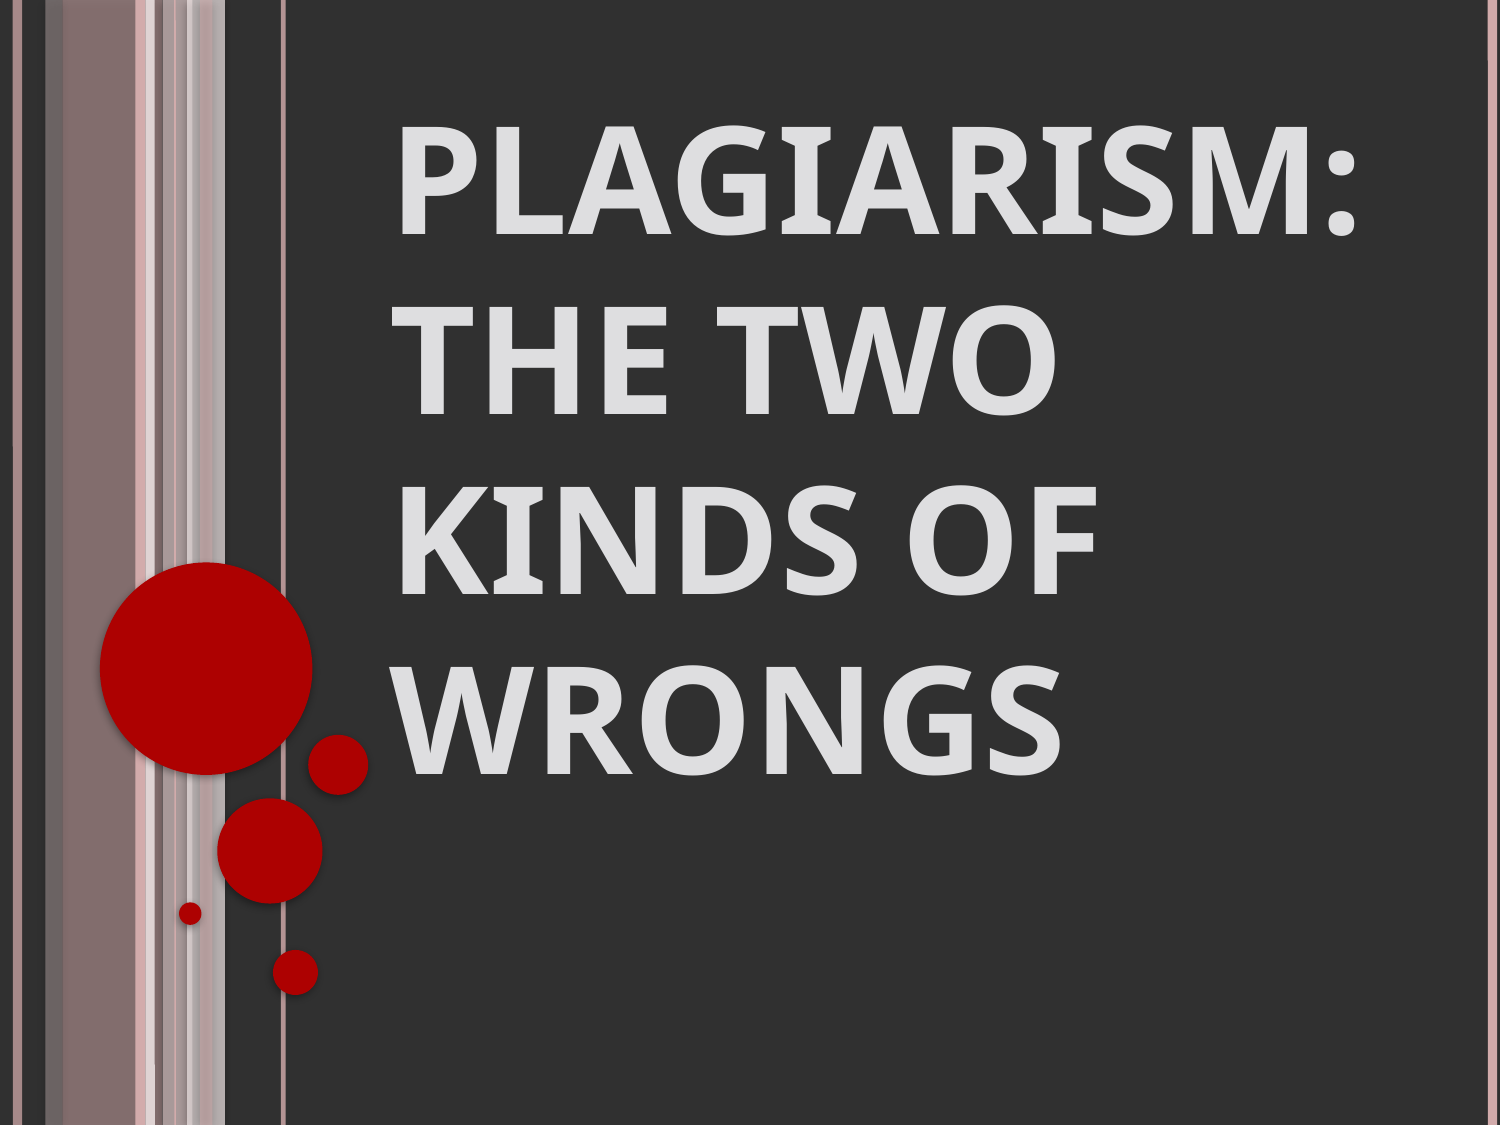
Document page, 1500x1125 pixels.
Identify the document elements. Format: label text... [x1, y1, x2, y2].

title Plagiarism: The two kinds of wrongs [375, 474, 1388, 812]
